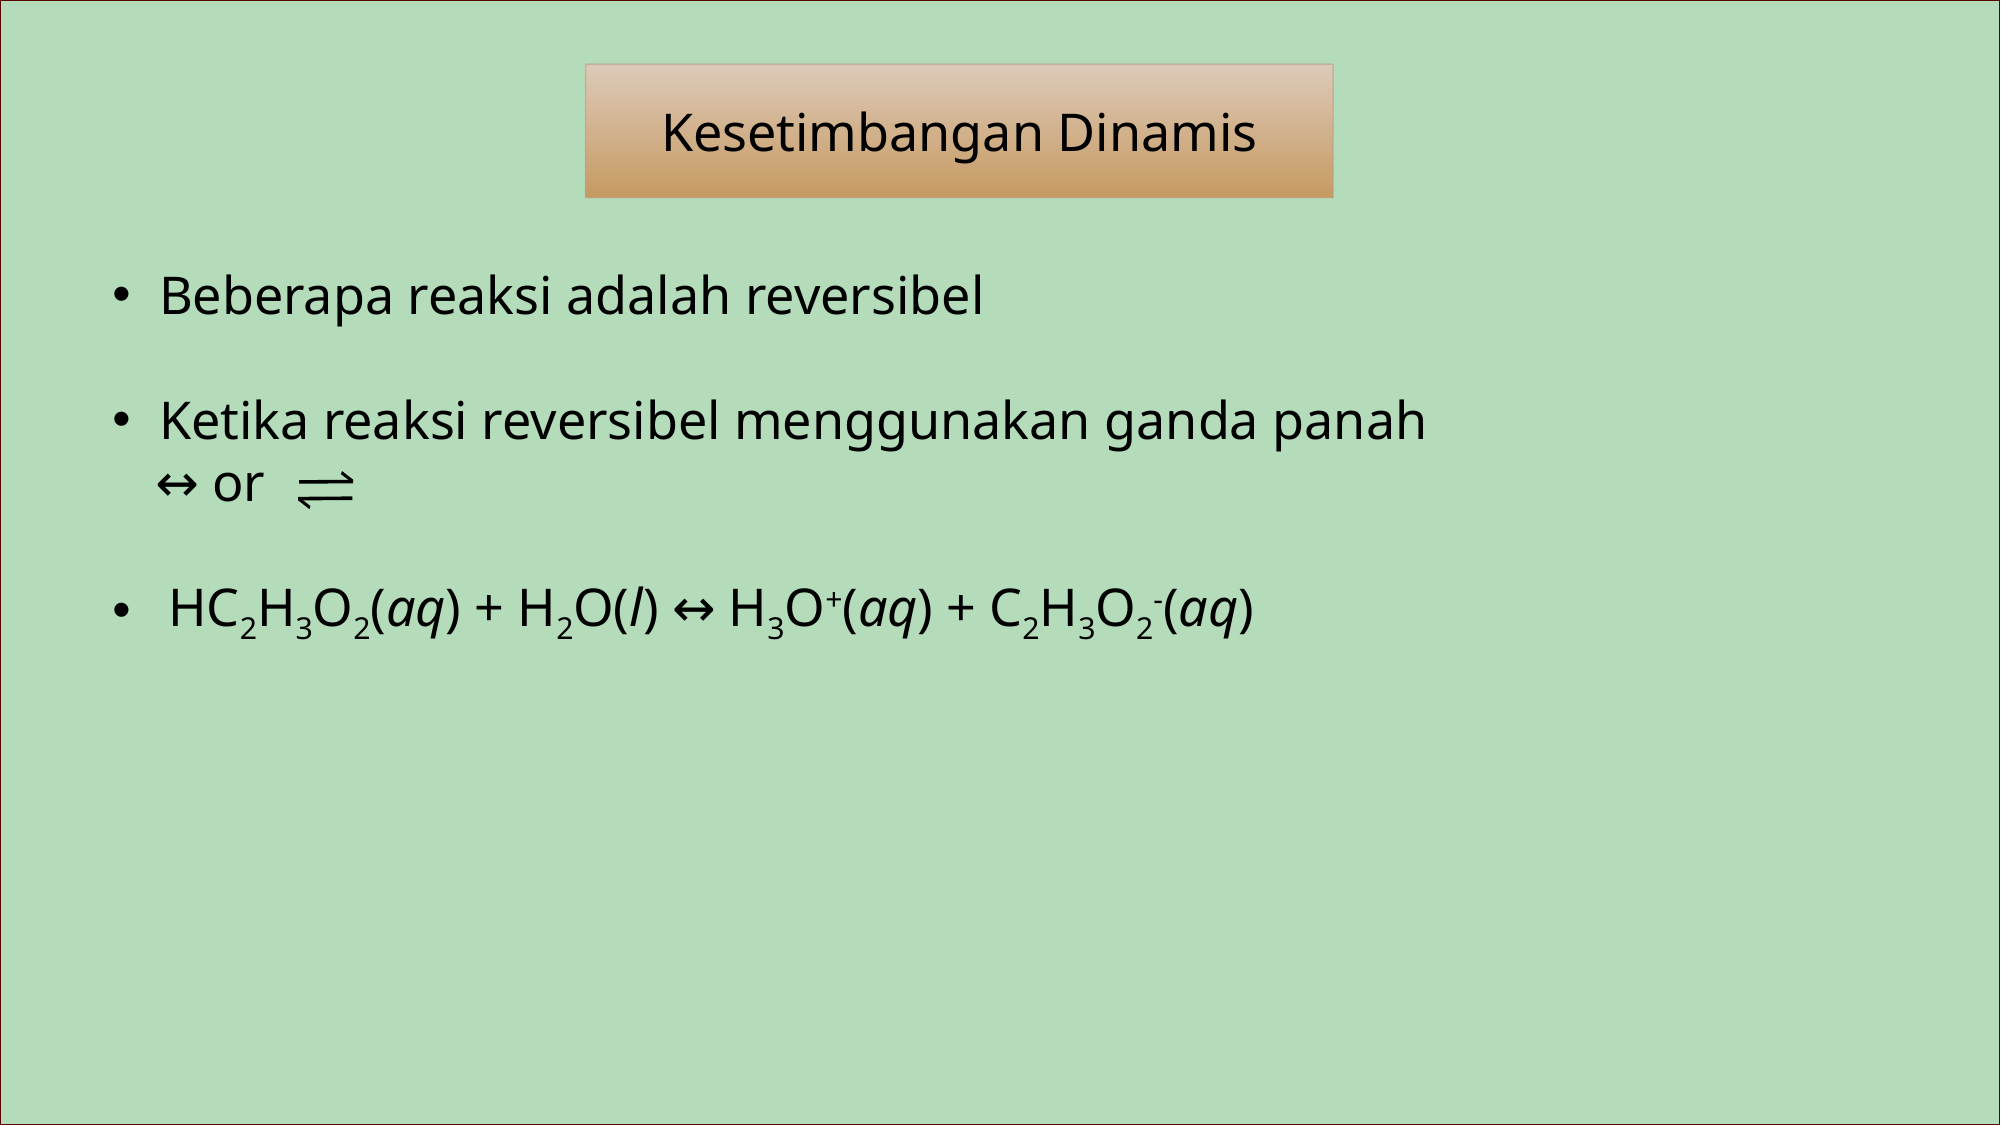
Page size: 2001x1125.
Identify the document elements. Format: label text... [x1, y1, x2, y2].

text_box Beberapa reaksi adalah reversibel Ketika reaksi reversibel menggunakan ganda panah ↔ or HC2H3O2(aq) + H2O(l) ↔ H3O+(aq) + C2H3O2-(aq) [97, 254, 1850, 716]
text_box [0, 0, 2000, 1125]
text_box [294, 465, 358, 515]
text_box Kesetimbangan Dinamis [585, 63, 1334, 198]
